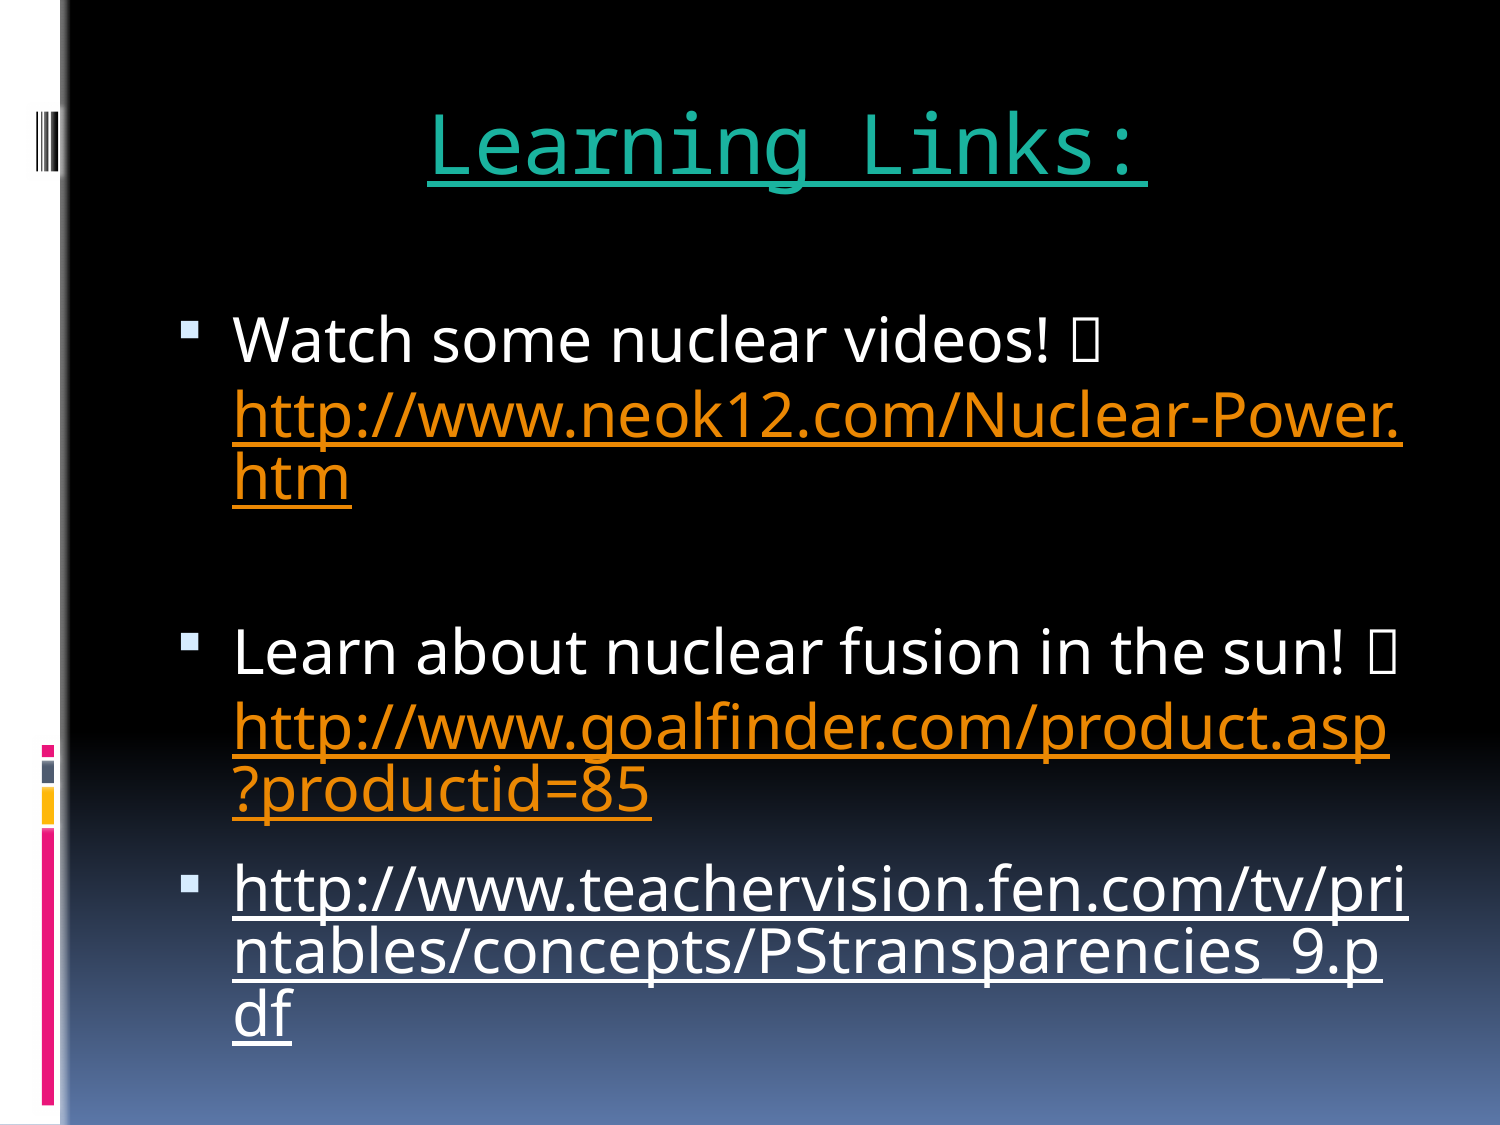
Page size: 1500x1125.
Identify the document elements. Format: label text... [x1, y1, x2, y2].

list Watch some nuclear videos!  http://www.neok12.com/Nuclear-Power.htm Learn about nuclear fusion in the sun!  http://www.goalfinder.com/product.asp?productid=85 http://www.teachervision.fen.com/tv/printables/concepts/PStransparencies_9.pdf [150, 292, 1425, 1043]
title Learning Links: [150, 83, 1425, 234]
